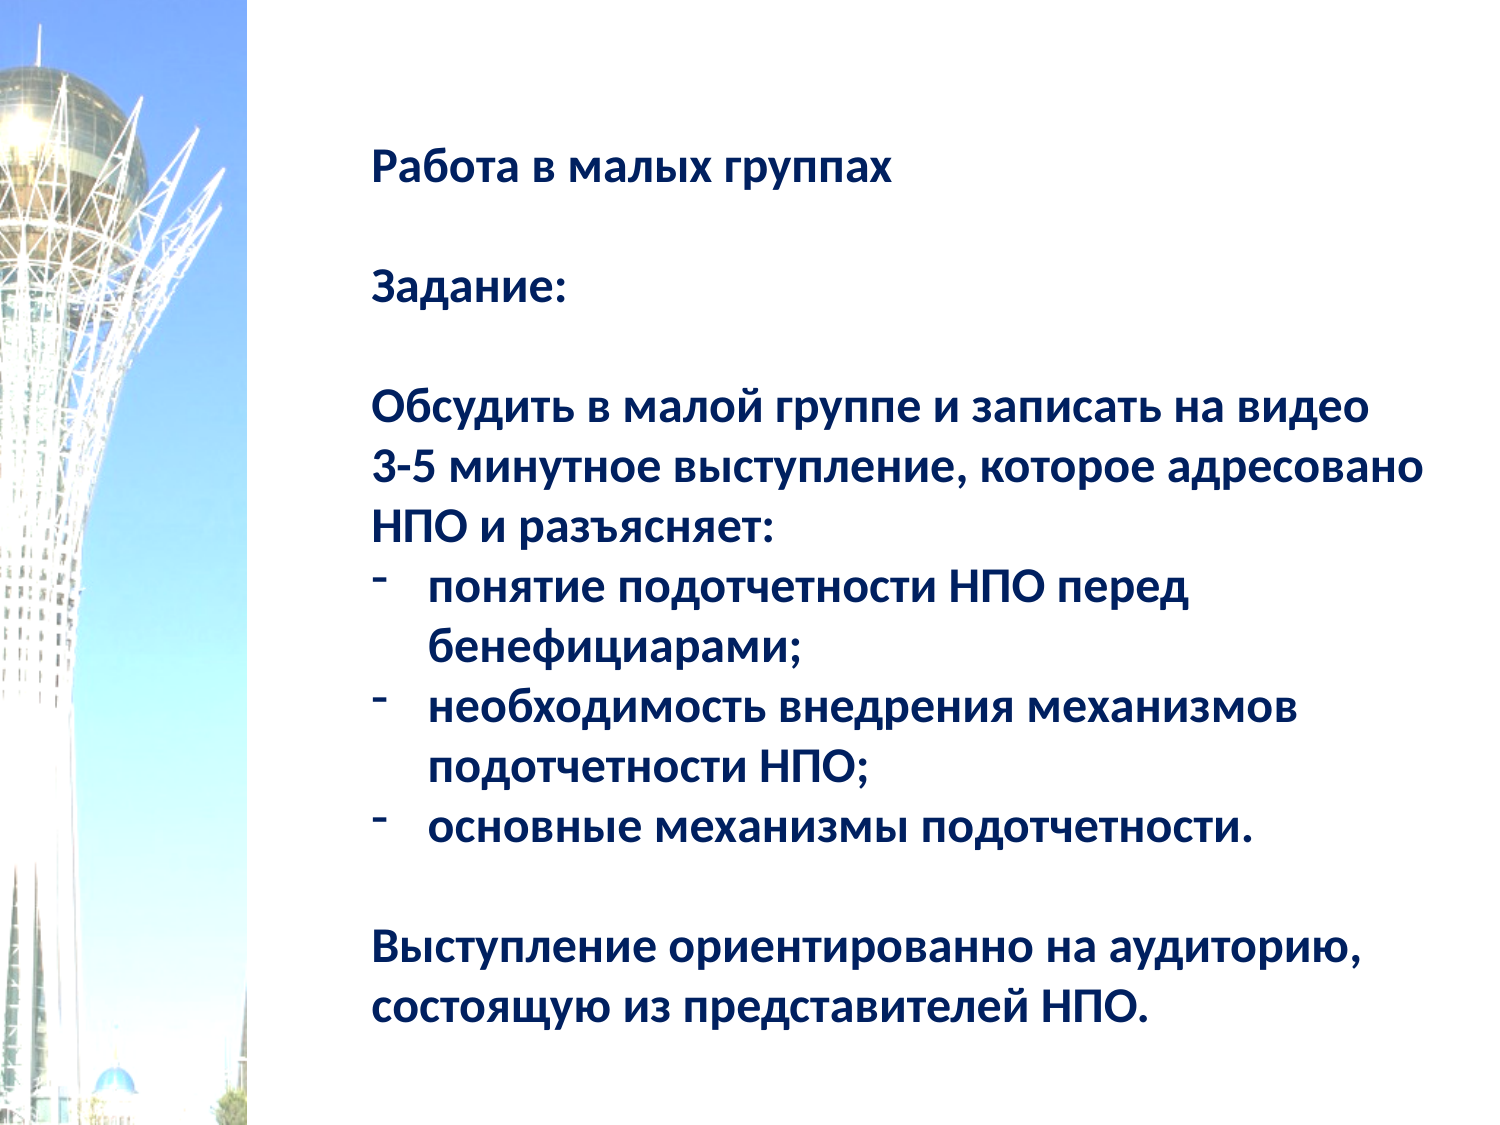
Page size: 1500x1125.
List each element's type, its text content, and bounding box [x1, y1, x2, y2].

picture [0, 0, 247, 1125]
text_box Работа в малых группах Задание: Обсудить в малой группе и записать на видео 3-5 минутное выступление, которое адресовано НПО и разъясняет: понятие подотчетности НПО перед бенефициарами; необходимость внедрения механизмов подотчетности НПО; основные механизмы подотчетности. Выступление ориентированно на аудиторию, состоящую из представителей НПО. [356, 125, 1447, 1041]
